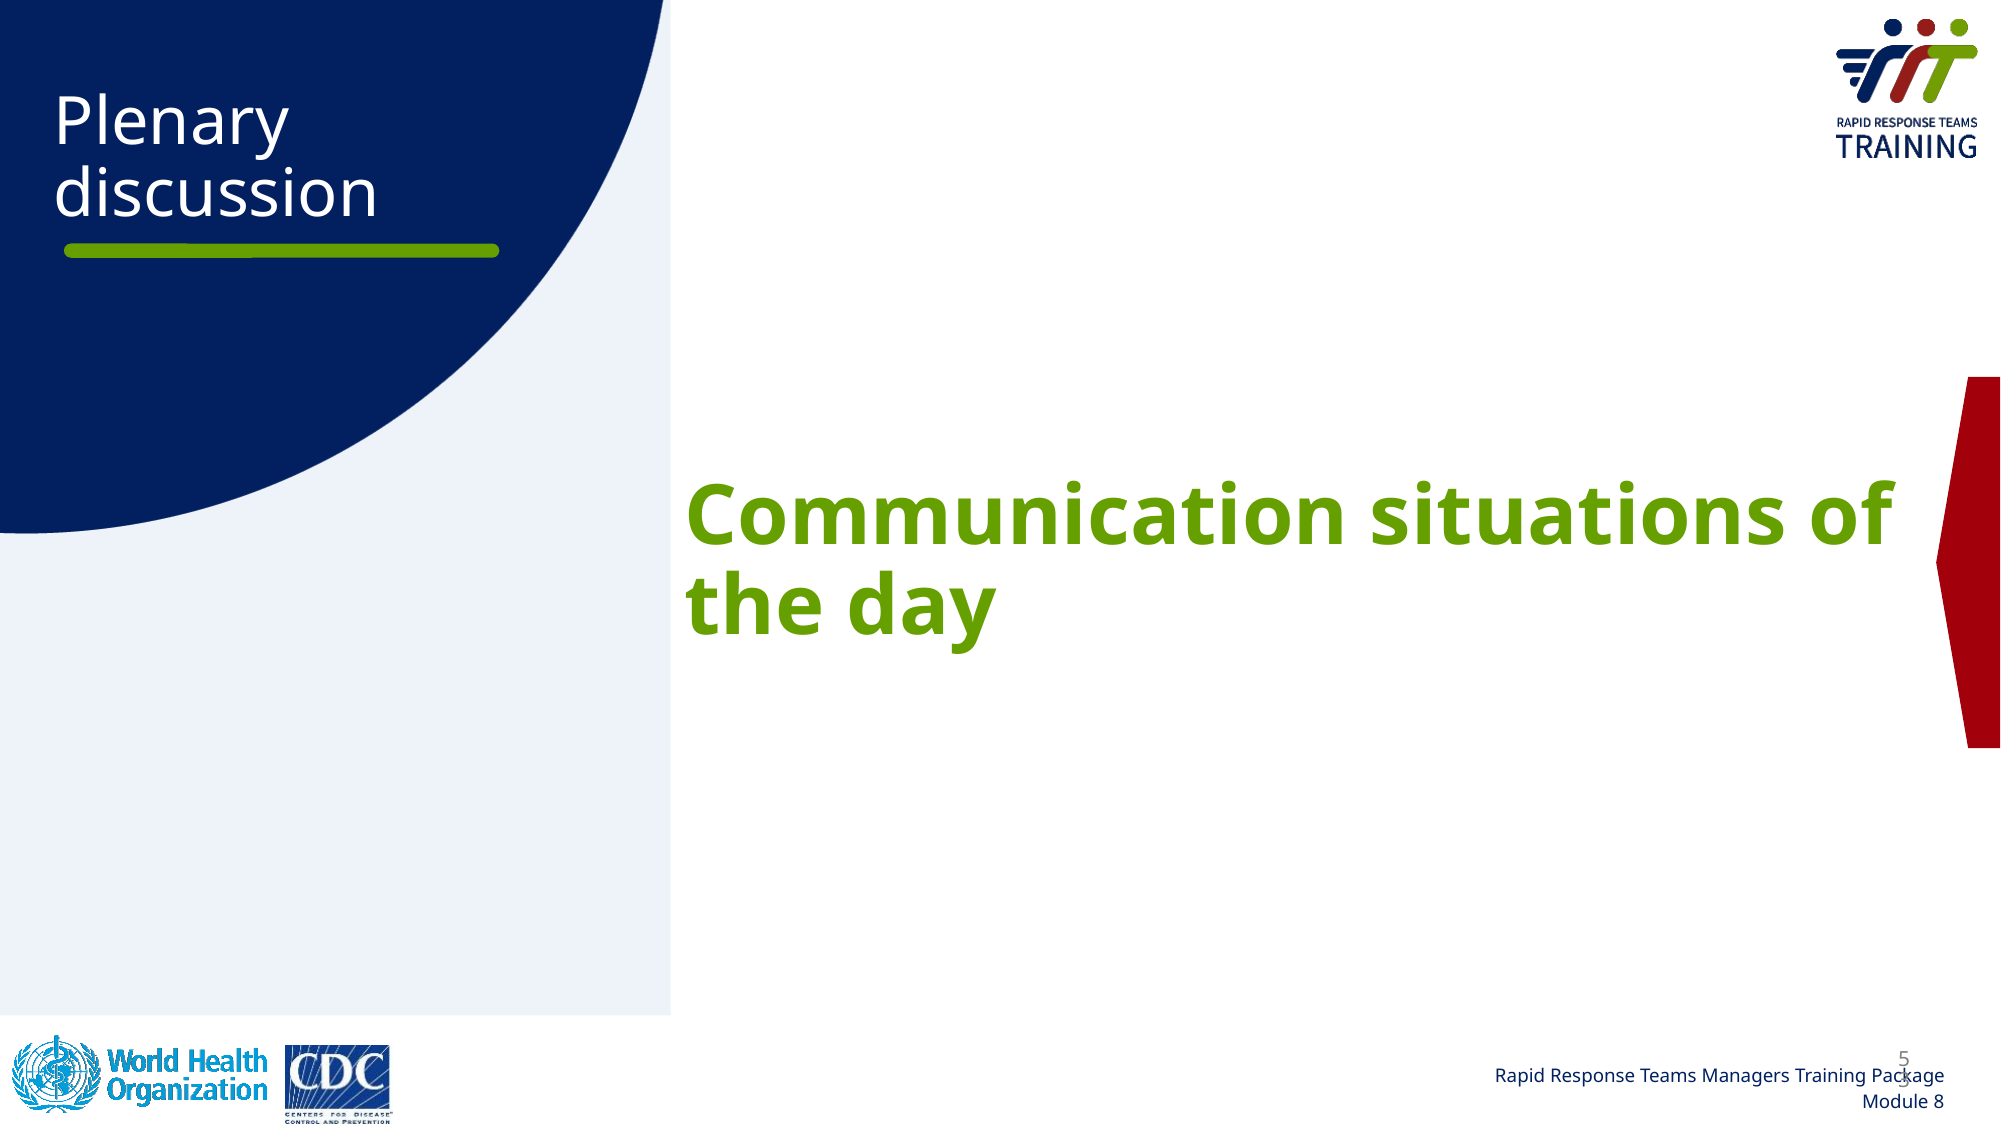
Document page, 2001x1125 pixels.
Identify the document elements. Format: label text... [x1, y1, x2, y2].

picture [0, 0, 670, 538]
picture [285, 1045, 393, 1124]
picture [50, 1109, 62, 1113]
slide_number 53 [1883, 1038, 1930, 1091]
picture [1835, 19, 1978, 167]
picture [12, 1084, 46, 1113]
picture [46, 1056, 54, 1061]
picture [38, 1044, 53, 1052]
picture [38, 1092, 54, 1100]
picture [43, 1088, 54, 1094]
picture [36, 1035, 267, 1113]
picture [34, 1058, 41, 1077]
list Communication situations of the day [676, 107, 1930, 1018]
title Plenary discussion [45, 0, 583, 318]
picture [28, 1054, 36, 1077]
picture [12, 1035, 53, 1067]
